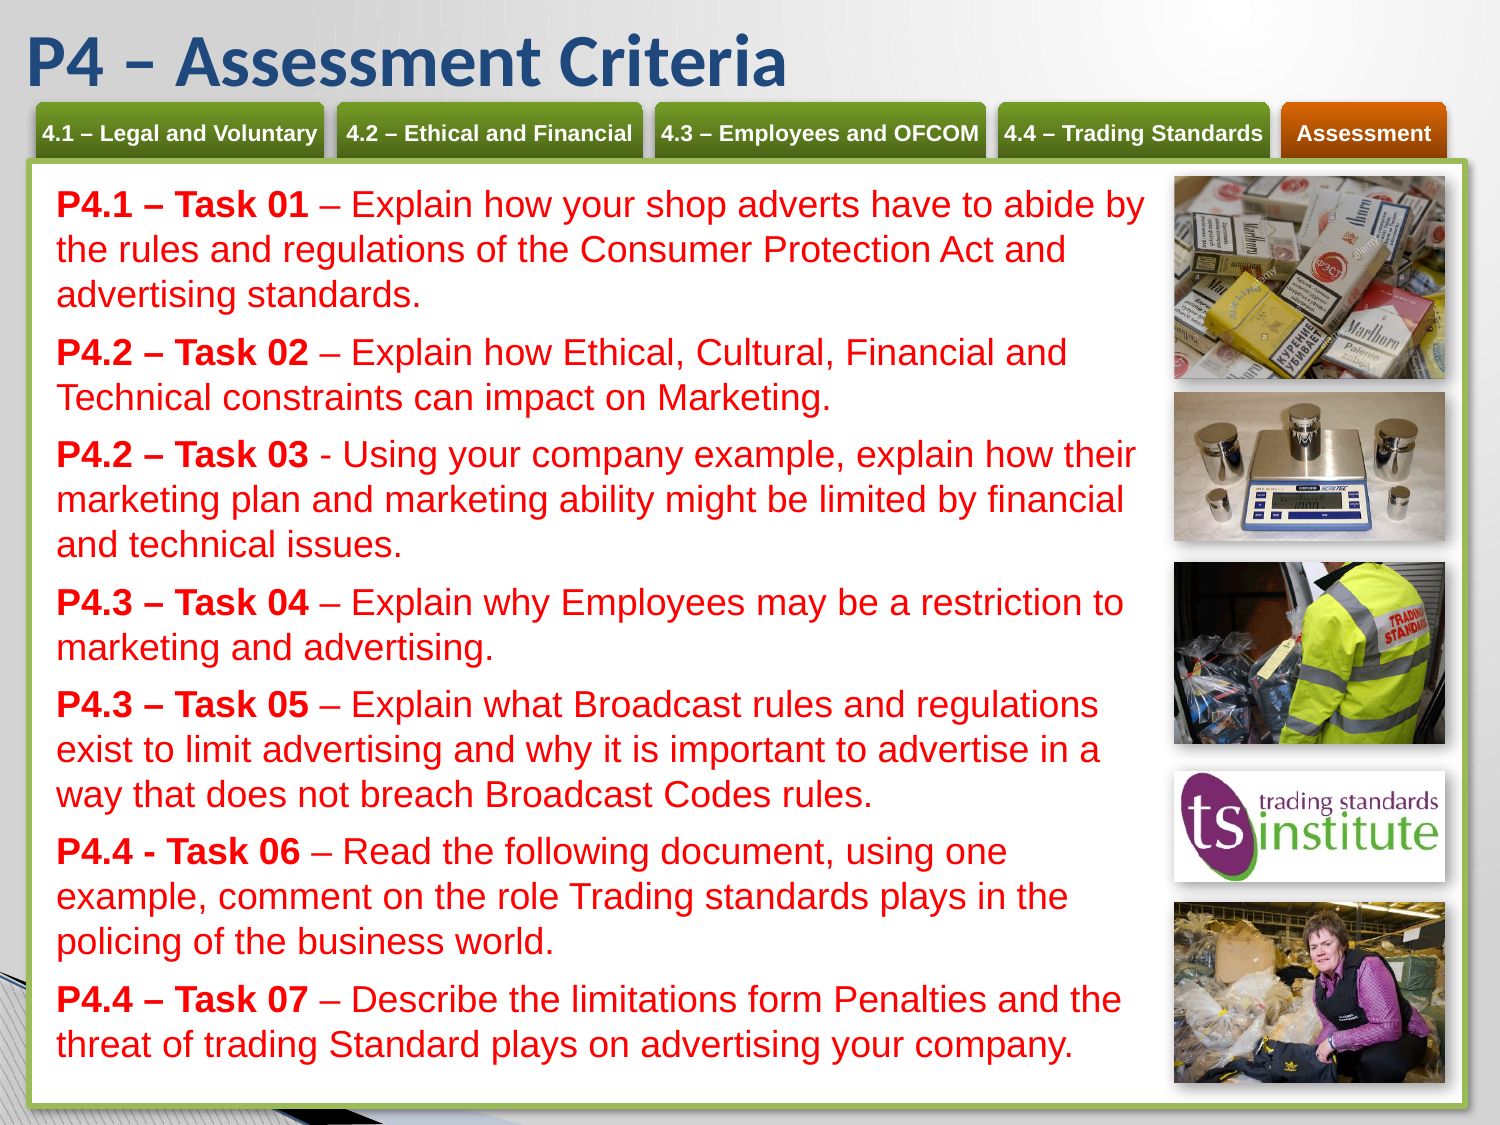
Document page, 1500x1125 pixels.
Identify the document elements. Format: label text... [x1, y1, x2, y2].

picture [281, 1114, 303, 1125]
picture [1174, 562, 1445, 744]
picture [1174, 176, 1446, 379]
picture [1174, 902, 1445, 1083]
picture [1174, 392, 1445, 542]
title P4 – Assessment Criteria [11, 11, 1465, 102]
text_box P4.1 – Task 01 – Explain how your shop adverts have to abide by the rules and regulations of the Consumer Protection Act and advertising standards. P4.2 – Task 02 – Explain how Ethical, Cultural, Financial and Technical constraints can impact on Marketing. P4.2 – Task 03 - Using your company example, explain how their marketing plan and marketing ability might be limited by financial and technical issues. P4.3 – Task 04 – Explain why Employees may be a restriction to marketing and advertising. P4.3 – Task 05 – Explain what Broadcast rules and regulations exist to limit advertising and why it is important to advertise in a way that does not breach Broadcast Codes rules. P4.4 - Task 06 – Read the following document, using one example, comment on the role Trading standards plays in the policing of the business world. P4.4 – Task 07 – Describe the limitations form Penalties and the threat of trading Standard plays on advertising your company. [41, 172, 1175, 1073]
picture [1174, 770, 1445, 882]
